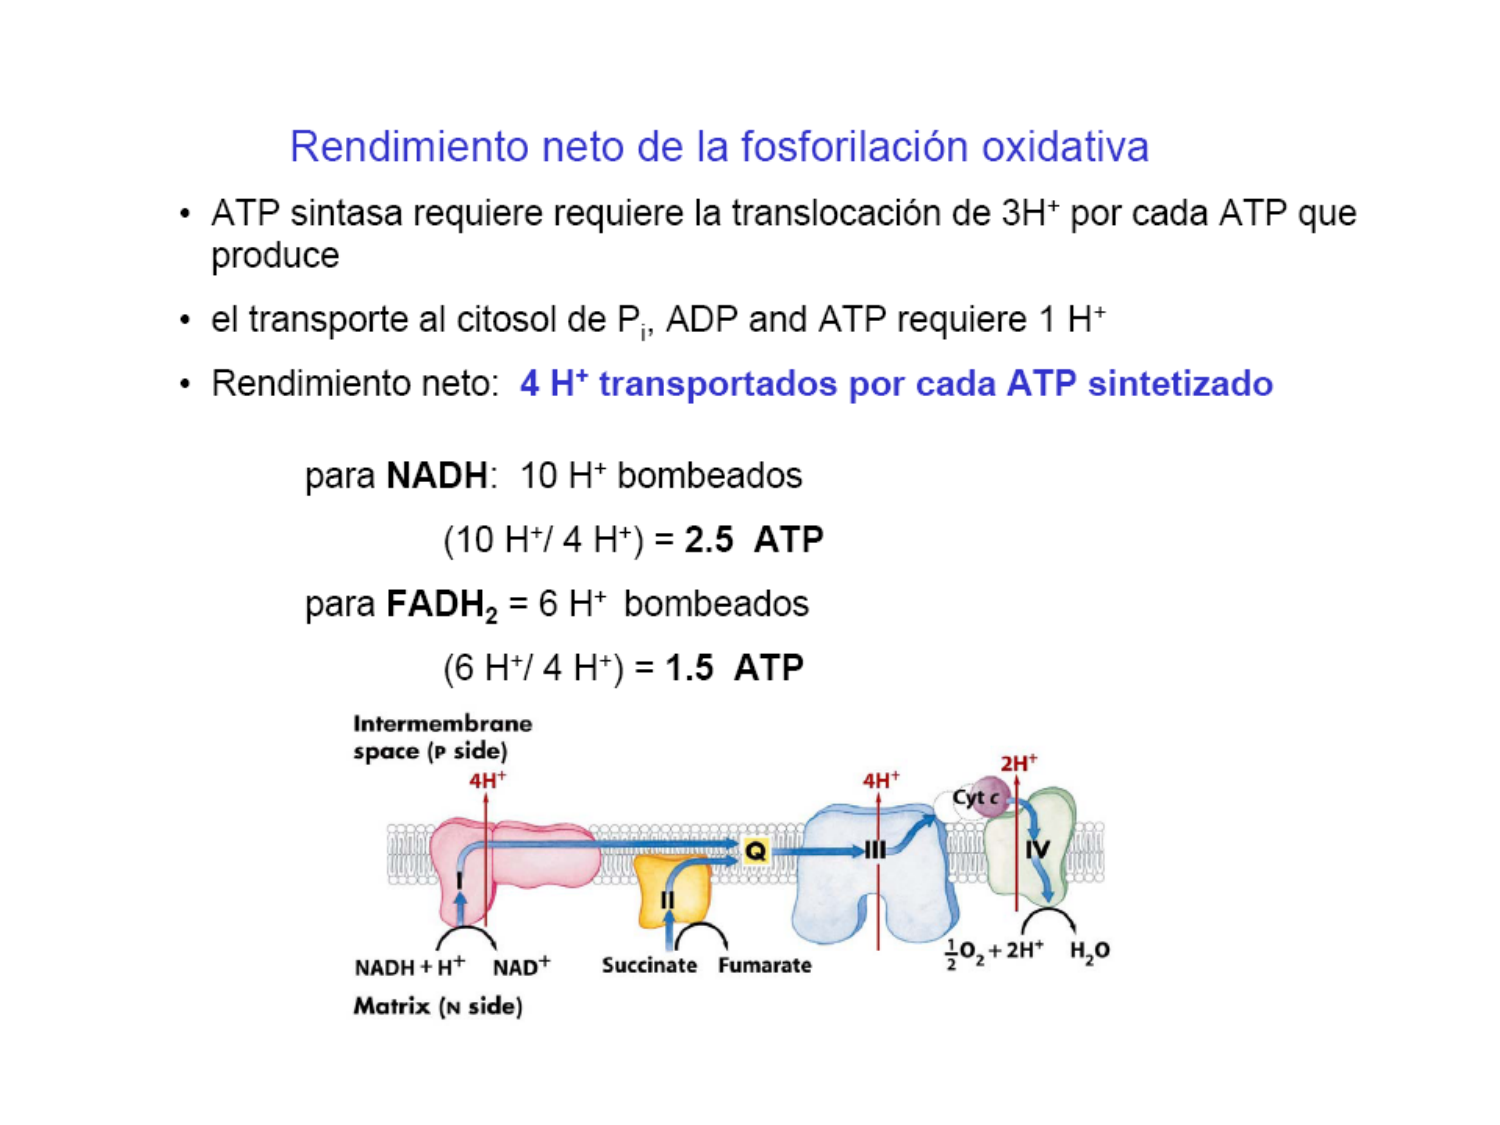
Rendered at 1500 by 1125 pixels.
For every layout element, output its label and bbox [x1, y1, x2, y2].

picture [123, 98, 1377, 1026]
